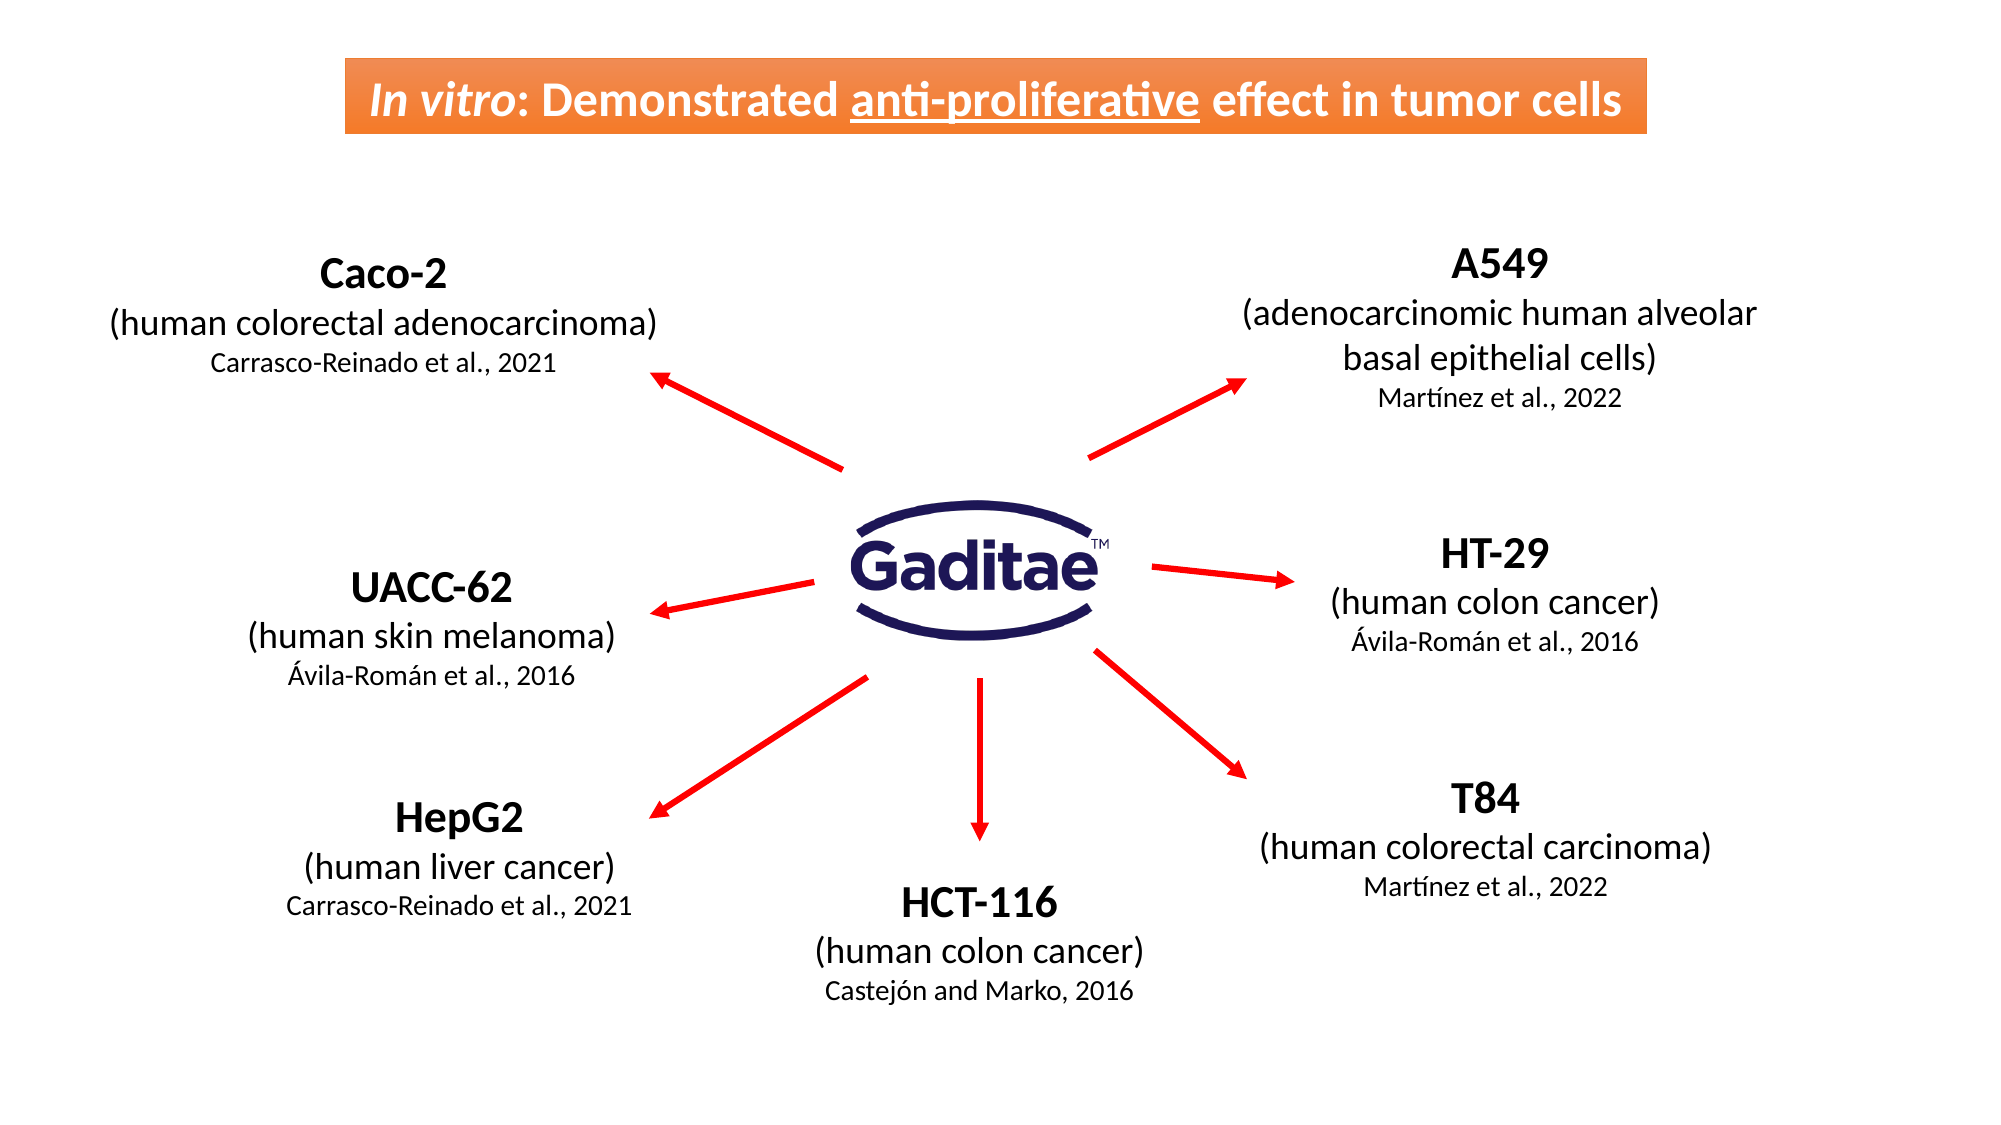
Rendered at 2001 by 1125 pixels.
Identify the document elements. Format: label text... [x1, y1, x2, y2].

text_box HT-29 (human colon cancer) Ávila-Román et al., 2016 [1314, 514, 1676, 665]
text_box In vitro: Demonstrated anti-proliferative effect in tumor cells [345, 58, 1647, 134]
text_box A549 (adenocarcinomic human alveolar basal epithelial cells) Martínez et al., 2022 [1226, 225, 1774, 421]
text_box UACC-62 (human skin melanoma) Ávila-Román et al., 2016 [232, 548, 632, 699]
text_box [649, 372, 843, 470]
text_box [1088, 378, 1247, 459]
text_box T84 (human colorectal carcinoma) Martínez et al., 2022 [1244, 759, 1728, 910]
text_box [648, 676, 868, 819]
text_box HCT-116 (human colon cancer) Castejón and Marko, 2016 [799, 864, 1160, 1014]
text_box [1094, 650, 1247, 780]
picture [846, 488, 1113, 651]
text_box Caco-2 (human colorectal adenocarcinoma) Carrasco-Reinado et al., 2021 [94, 235, 674, 386]
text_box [1151, 566, 1295, 582]
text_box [649, 581, 815, 614]
text_box HepG2 (human liver cancer) Carrasco-Reinado et al., 2021 [271, 779, 648, 929]
